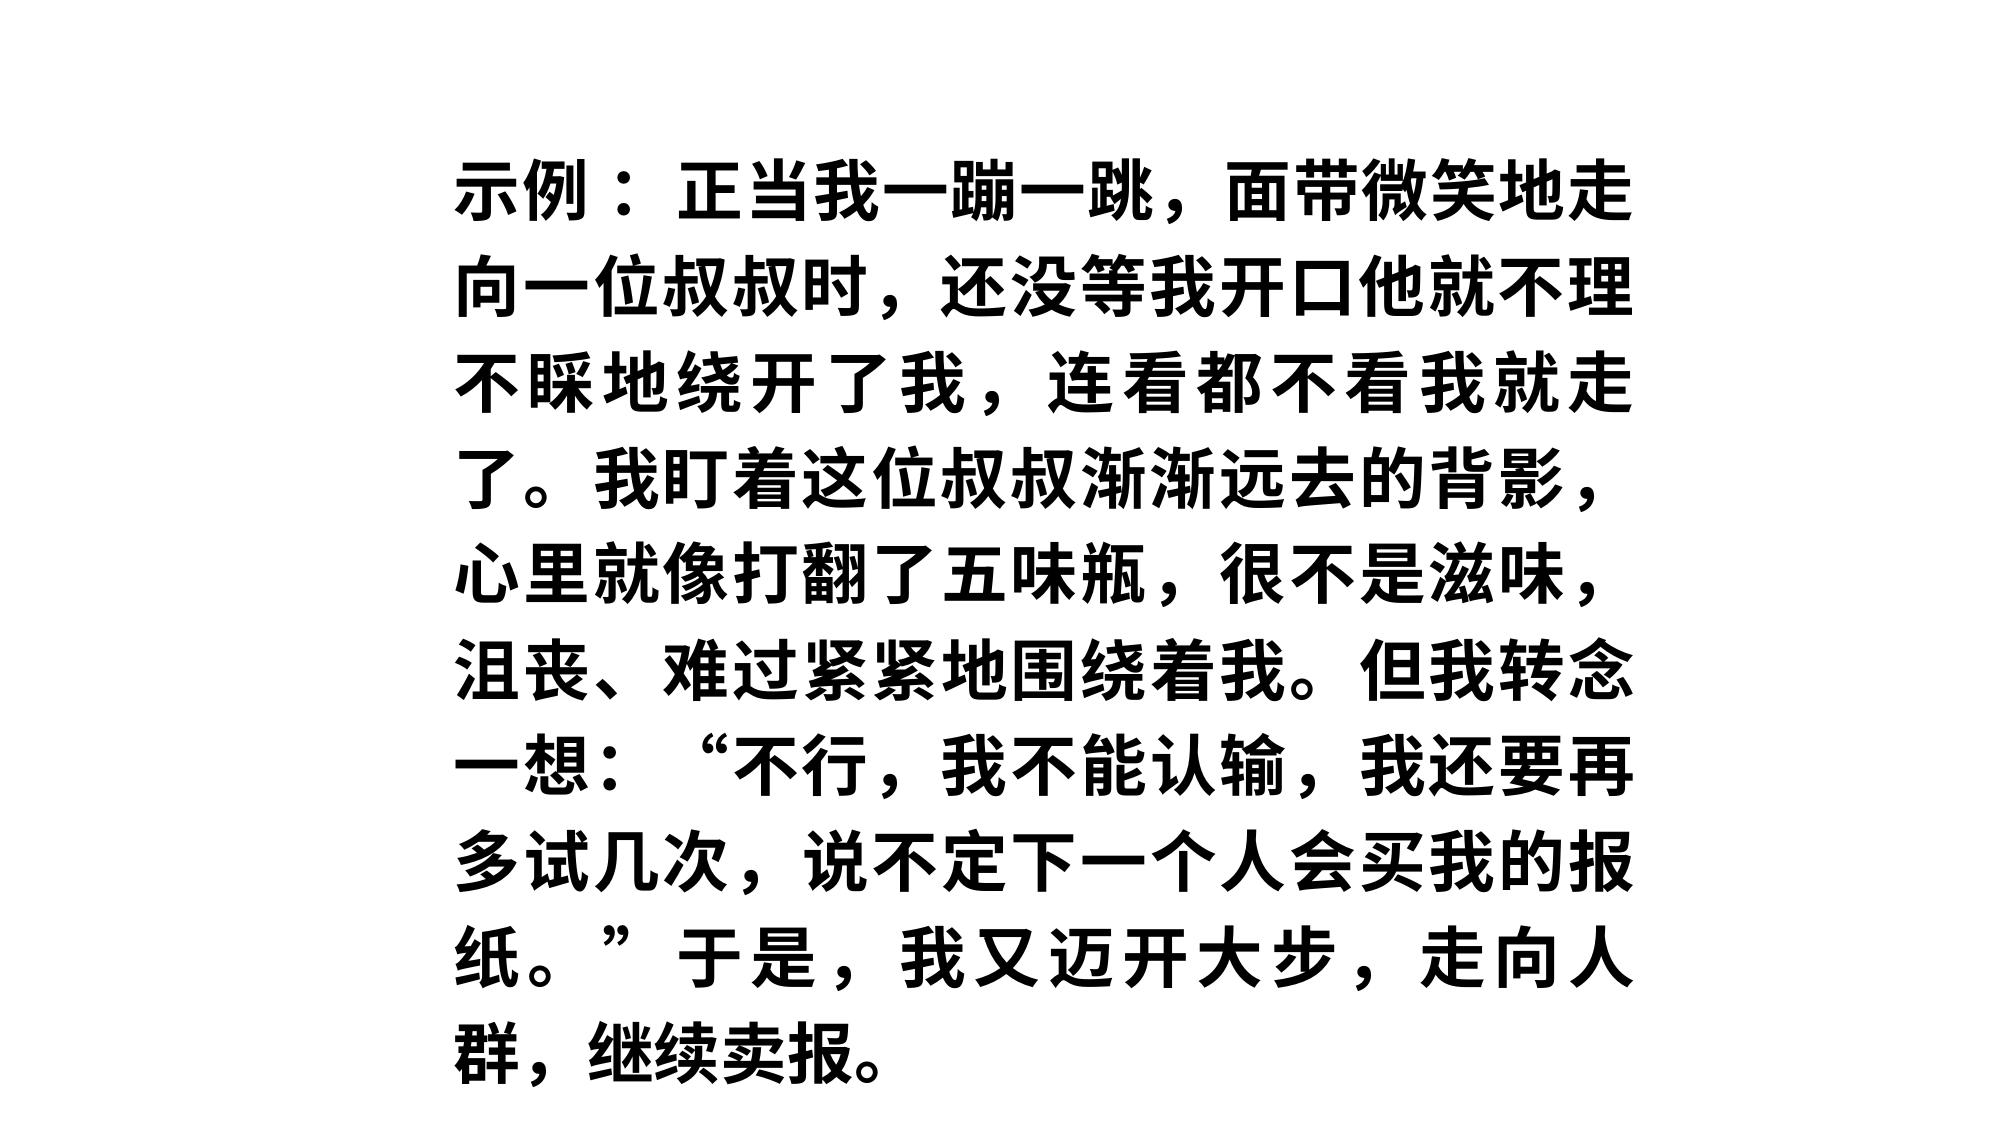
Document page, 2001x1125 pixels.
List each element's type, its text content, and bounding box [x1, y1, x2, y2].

text_box 示例 ：正当我一蹦一跳，面带微笑地走向一位叔叔时，还没等我开口他就不理不睬地绕开了我，连看都不看我就走了。我盯着这位叔叔渐渐远去的背影，心里就像打翻了五味瓶，很不是滋味，沮丧、难过紧紧地围绕着我。但我转念一想：“不行，我不能认输，我还要再多试几次，说不定下一个人会买我的报纸。”于是，我又迈开大步，走向人群，继续卖报。 [439, 125, 1650, 1100]
